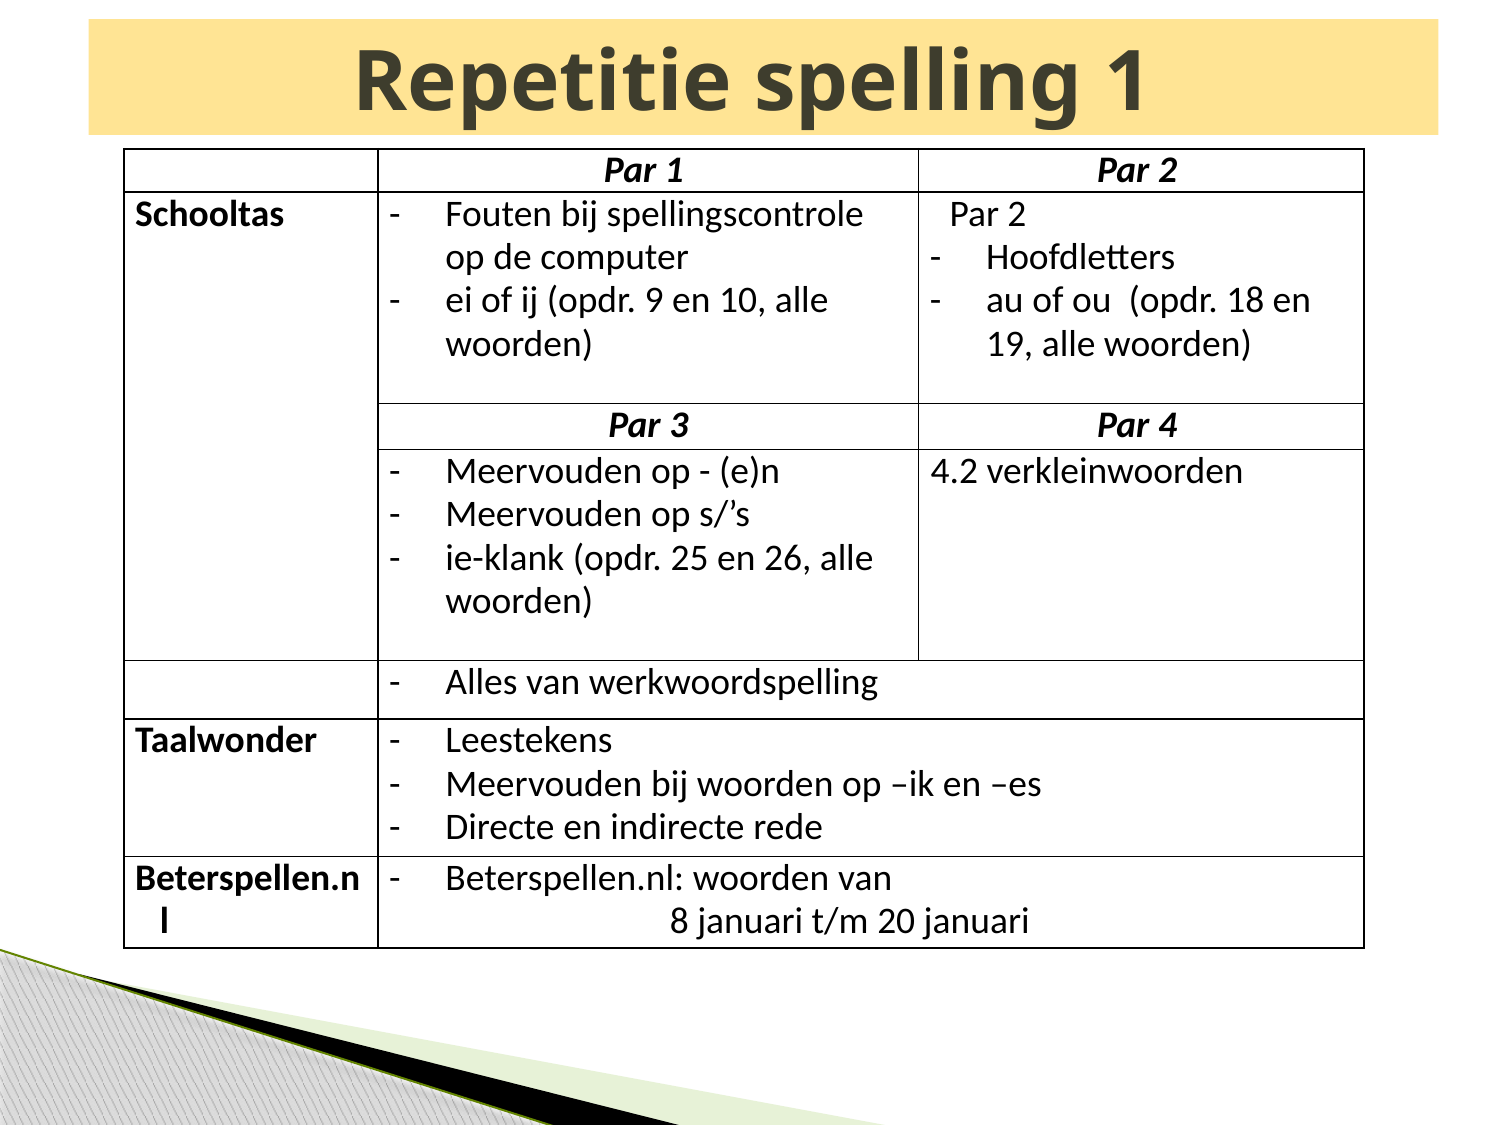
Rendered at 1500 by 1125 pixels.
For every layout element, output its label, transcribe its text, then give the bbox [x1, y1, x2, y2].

table_cell Alles van werkwoordspelling [379, 661, 1363, 718]
table_cell [125, 661, 377, 718]
table_cell Par 2 Hoofdletters au of ou (opdr. 18 en 19, alle woorden) [919, 193, 1363, 403]
table_header Par 2 [919, 150, 1363, 191]
list [76, 196, 1471, 1047]
table_cell 4.2 verkleinwoorden [919, 450, 1363, 660]
table_cell Schooltas [125, 193, 377, 660]
table_cell Meervouden op - (e)n Meervouden op s/’s ie-klank (opdr. 25 en 26, alle woorden) [379, 450, 918, 660]
table_header Par 1 [379, 150, 918, 191]
table_cell Leestekens Meervouden bij woorden op –ik en –es Directe en indirecte rede [379, 720, 1363, 856]
table_cell Beterspellen.nl: woorden van 8 januari t/m 20 januari [379, 857, 1363, 947]
table_cell Par 4 [919, 404, 1363, 449]
table_cell Par 3 [379, 404, 918, 449]
title Repetitie spelling 1 [88, 19, 1439, 135]
table_cell Fouten bij spellingscontrole op de computer ei of ij (opdr. 9 en 10, alle woorden) [379, 193, 918, 403]
table_cell Taalwonder [125, 720, 377, 856]
table_header [125, 150, 377, 191]
table_cell Beterspellen.nl [125, 857, 377, 947]
